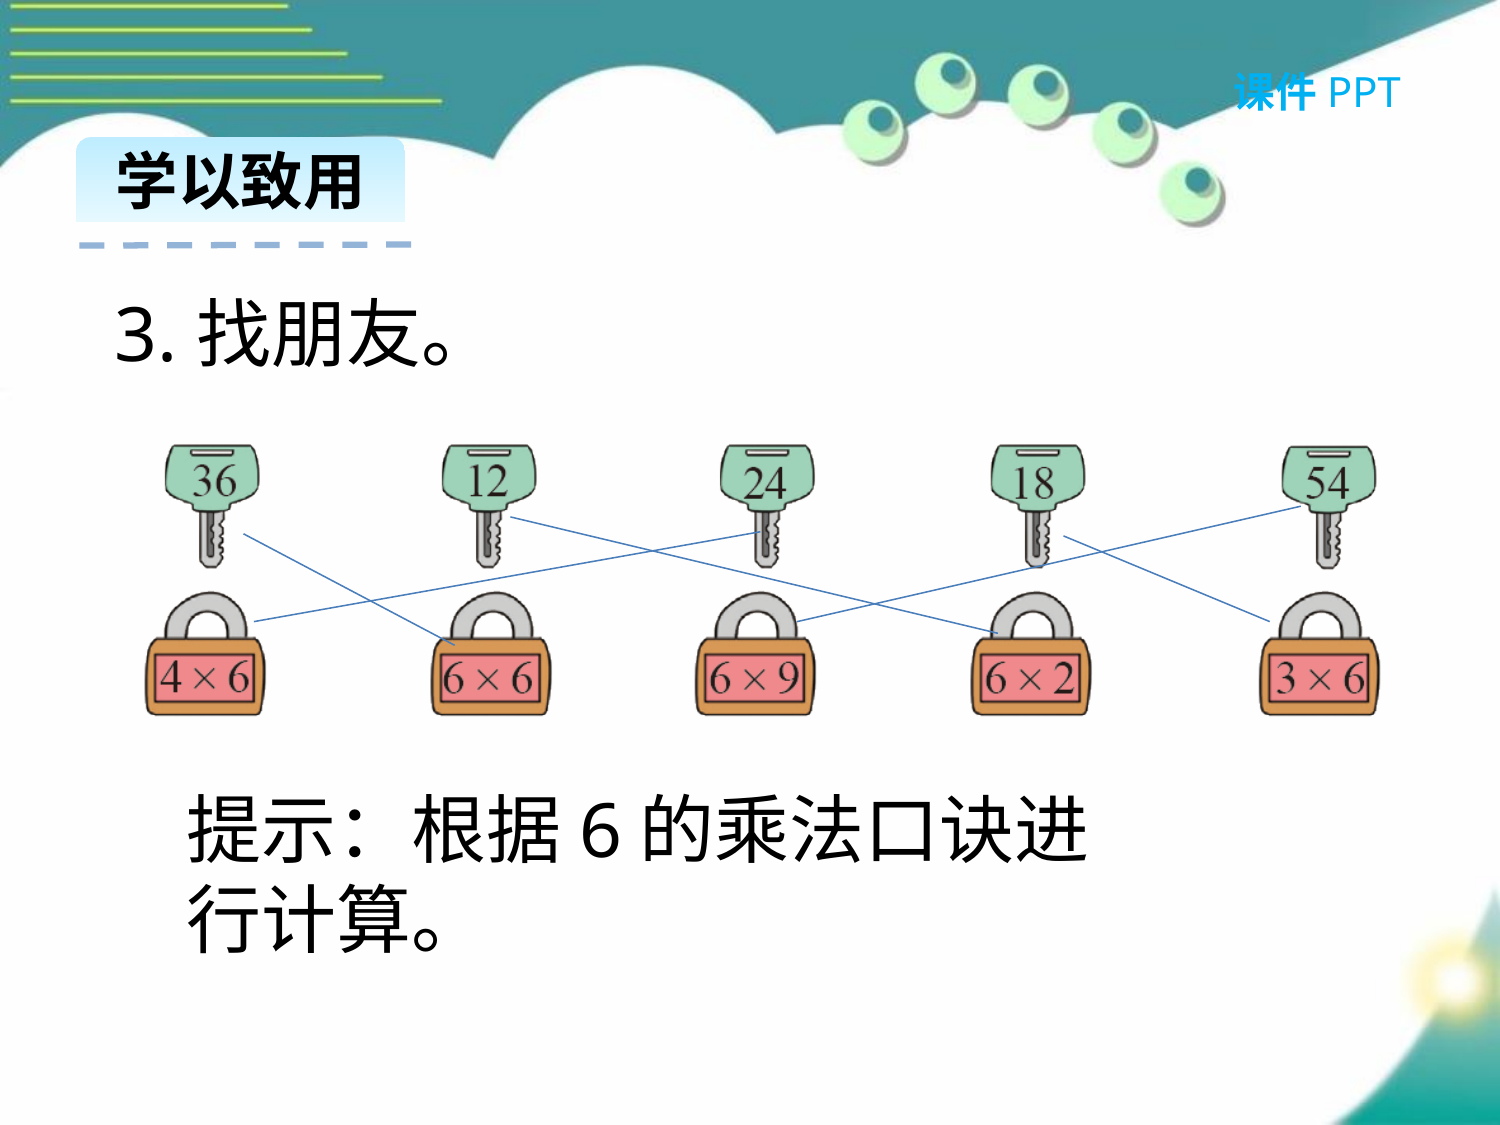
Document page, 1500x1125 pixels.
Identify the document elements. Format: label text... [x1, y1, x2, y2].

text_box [76, 136, 420, 246]
text_box 3.找朋友。 [100, 279, 1336, 384]
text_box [510, 516, 999, 634]
text_box 提示：根据6的乘法口诀进行计算。 [171, 775, 1122, 970]
picture [0, 0, 1500, 1125]
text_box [243, 533, 455, 646]
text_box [253, 531, 761, 622]
text_box 课件PPT [1218, 58, 1418, 124]
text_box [796, 505, 1301, 622]
